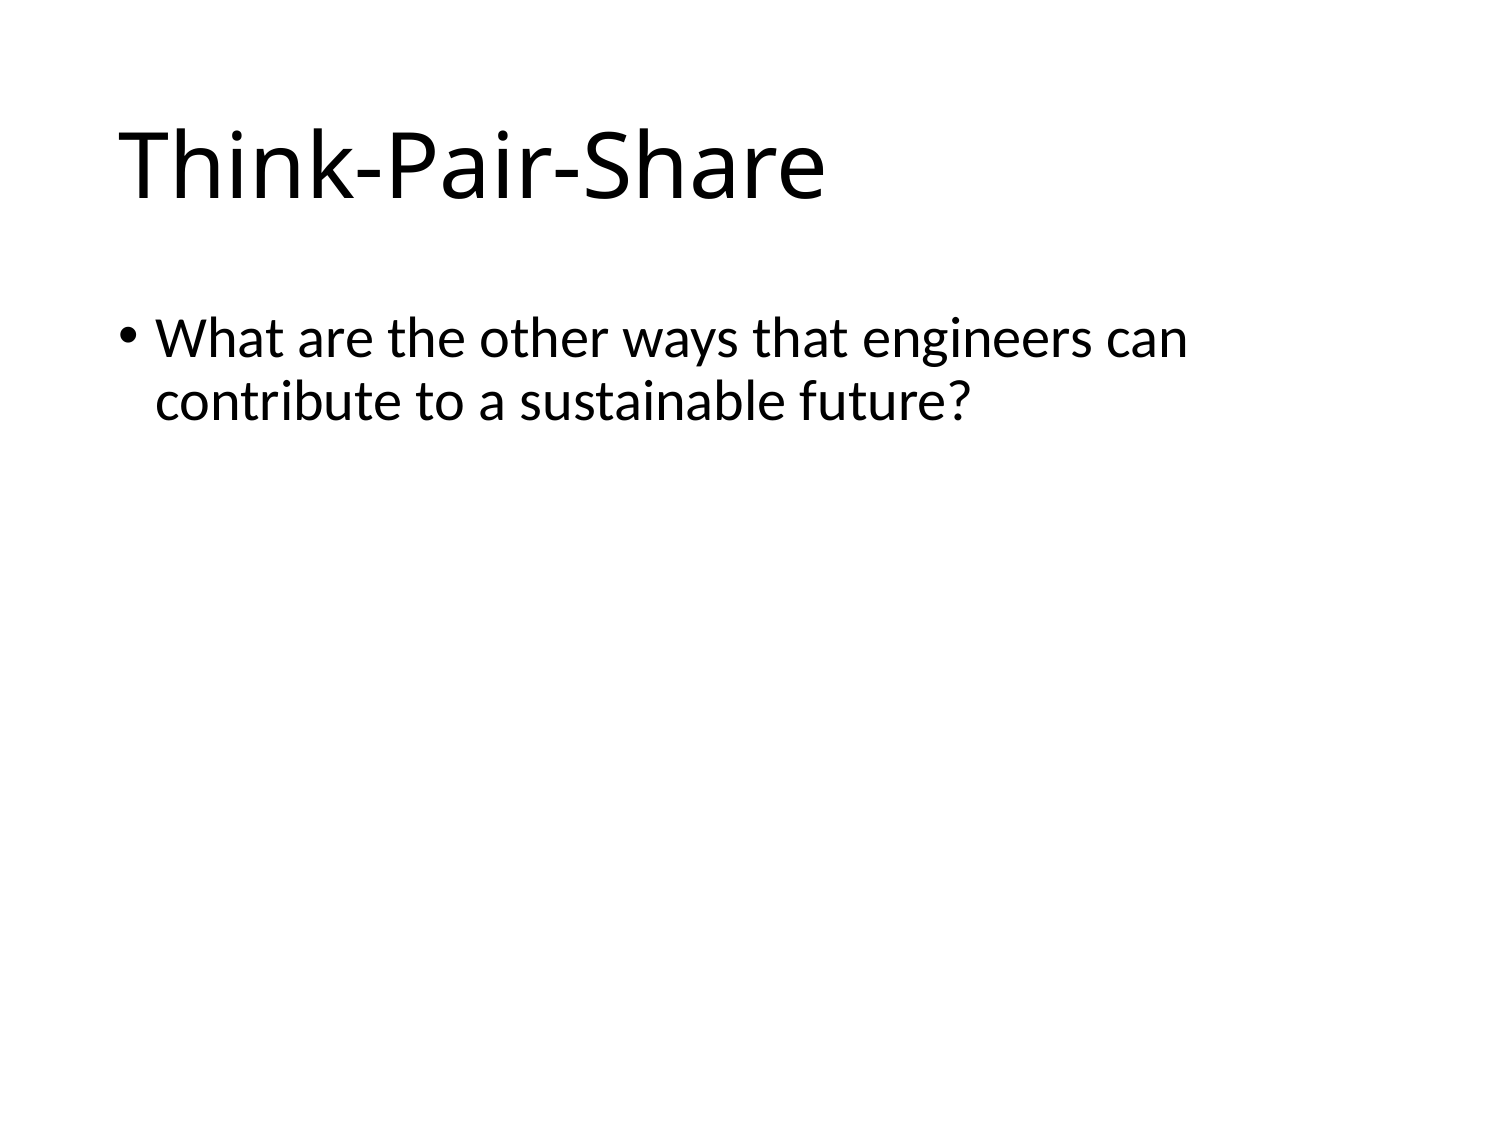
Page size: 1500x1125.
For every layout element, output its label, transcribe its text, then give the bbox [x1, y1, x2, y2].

list What are the other ways that engineers can contribute to a sustainable future? [103, 299, 1397, 1014]
title Think-Pair-Share [103, 59, 1397, 278]
